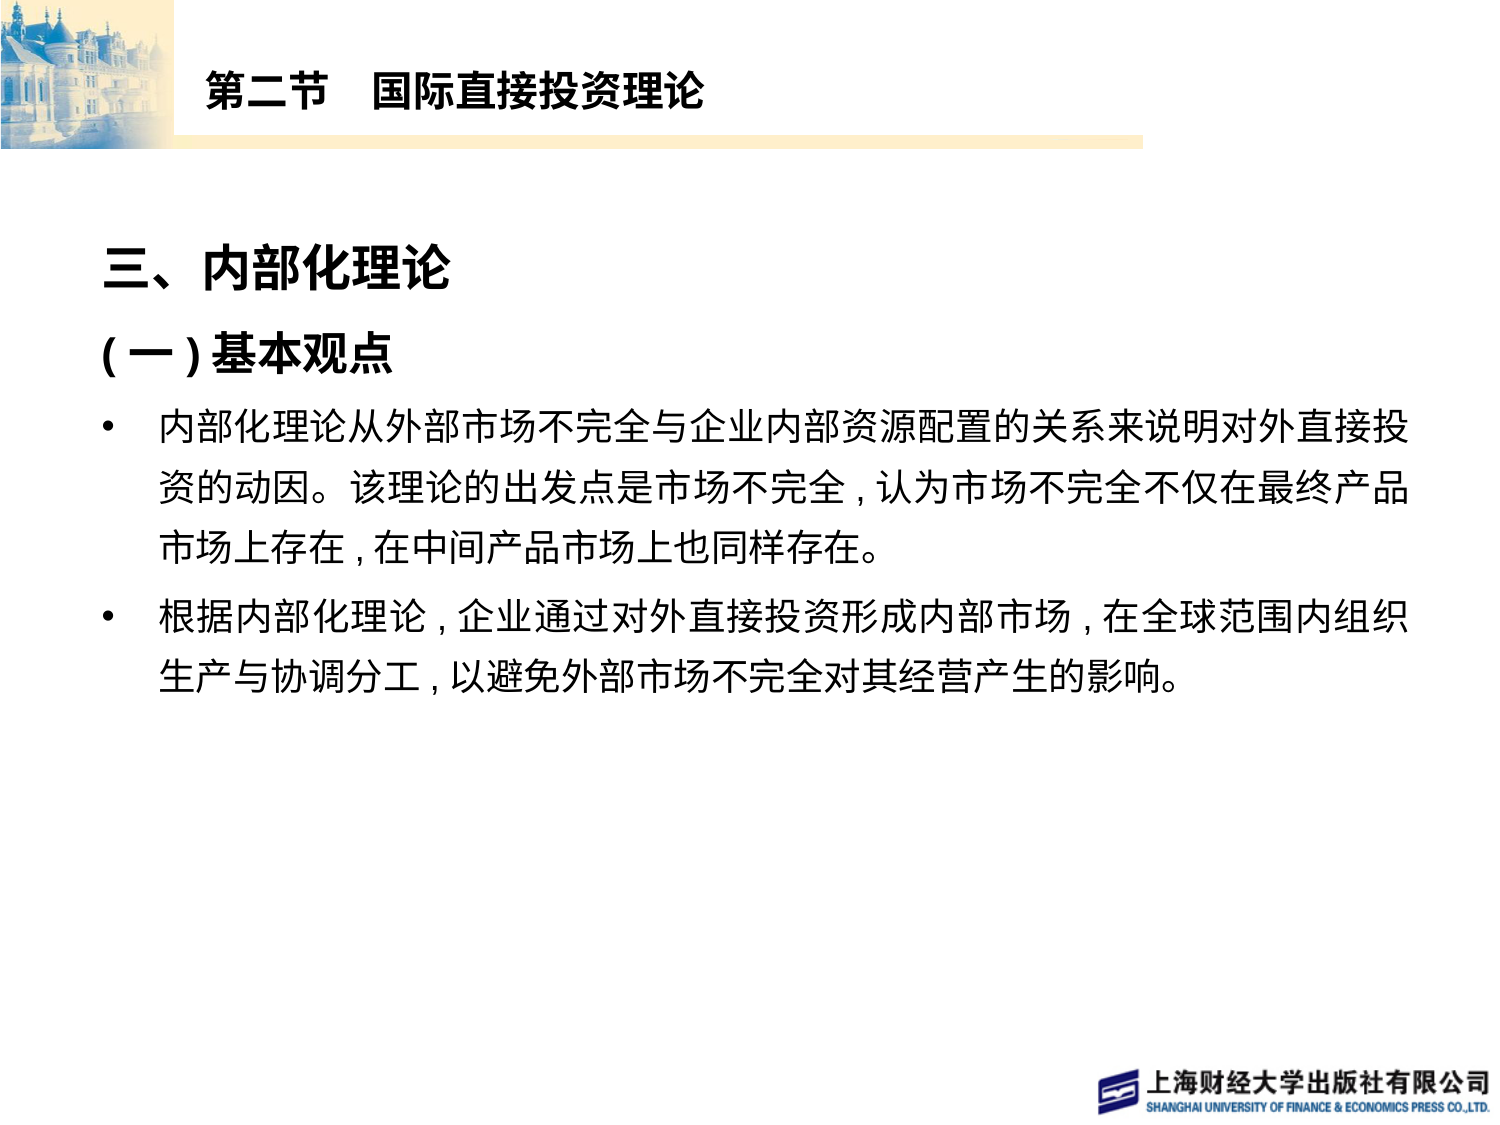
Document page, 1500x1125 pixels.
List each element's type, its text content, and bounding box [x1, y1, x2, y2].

picture [1097, 1065, 1494, 1120]
list 三、内部化理论 (一)基本观点 内部化理论从外部市场不完全与企业内部资源配置的关系来说明对外直接投资的动因。该理论的出发点是市场不完全,认为市场不完全不仅在最终产品市场上存在,在中间产品市场上也同样存在。 根据内部化理论,企业通过对外直接投资形成内部市场,在全球范围内组织生产与协调分工,以避免外部市场不完全对其经营产生的影响。 [86, 207, 1425, 1071]
picture [0, 0, 1143, 149]
title 第二节 国际直接投资理论 [189, 36, 1262, 143]
